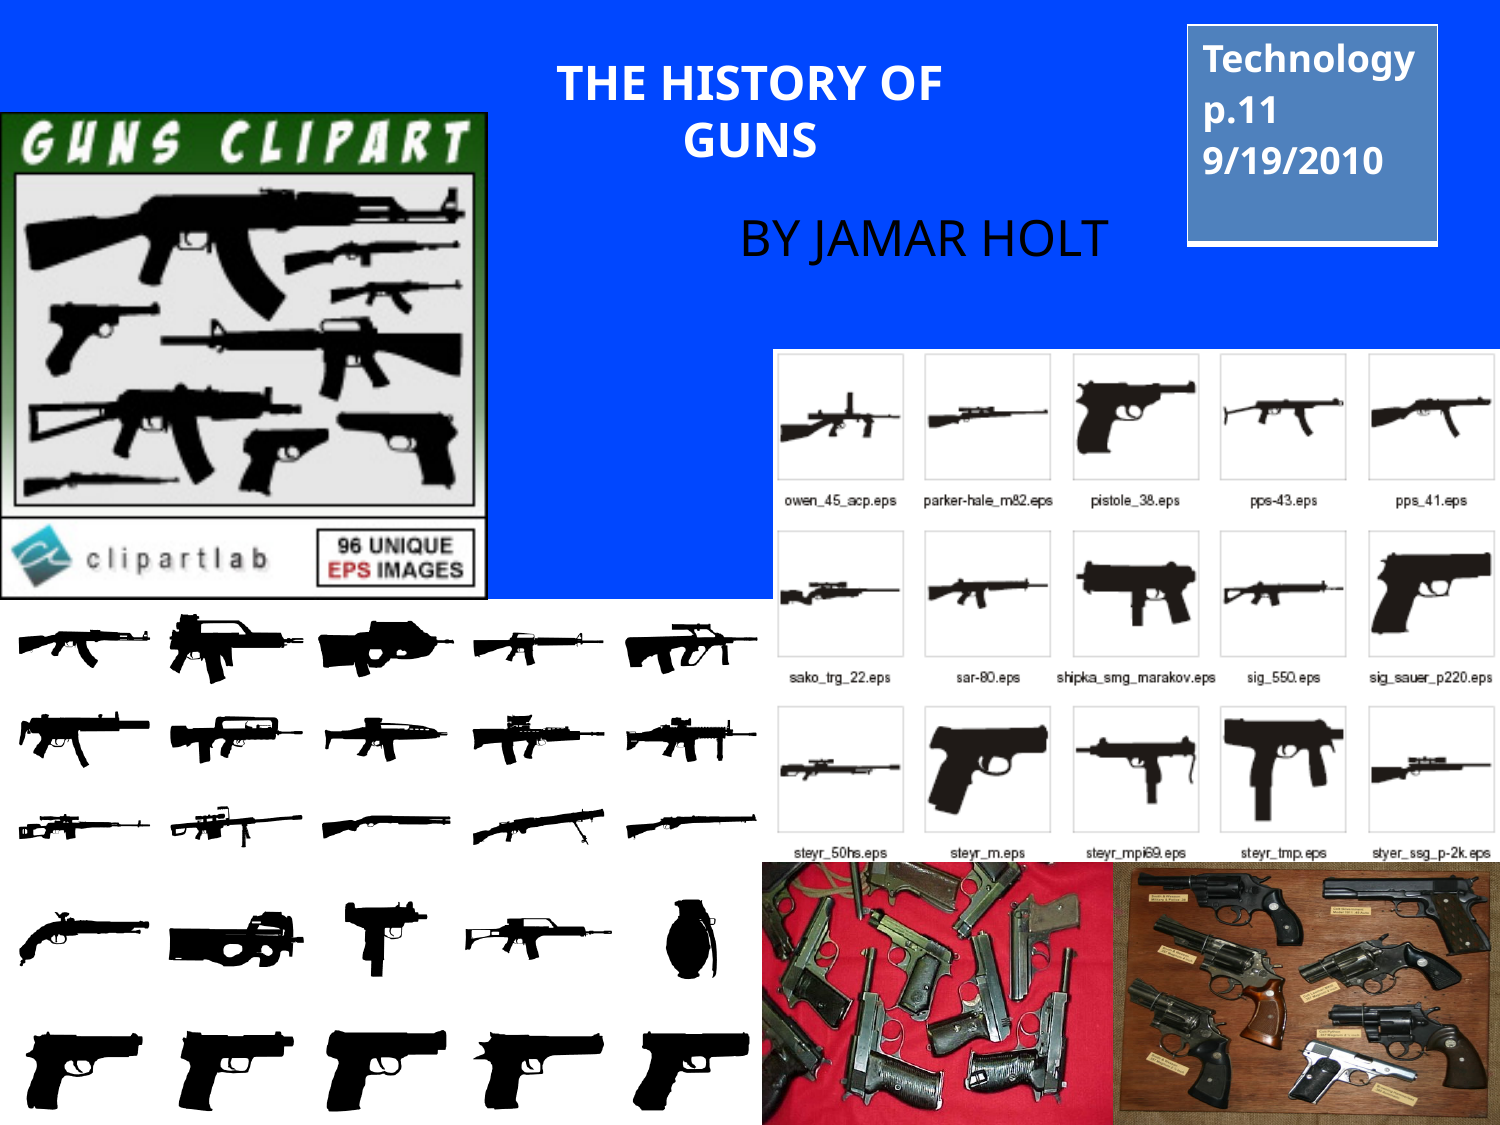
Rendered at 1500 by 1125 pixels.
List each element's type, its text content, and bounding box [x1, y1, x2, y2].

table_header Technology p.11 9/19/2010 [1188, 26, 1437, 241]
list By Jamar Holt [725, 174, 1388, 299]
title THE HISTORY OF GUNS [75, 44, 1187, 233]
picture [0, 112, 1500, 1125]
